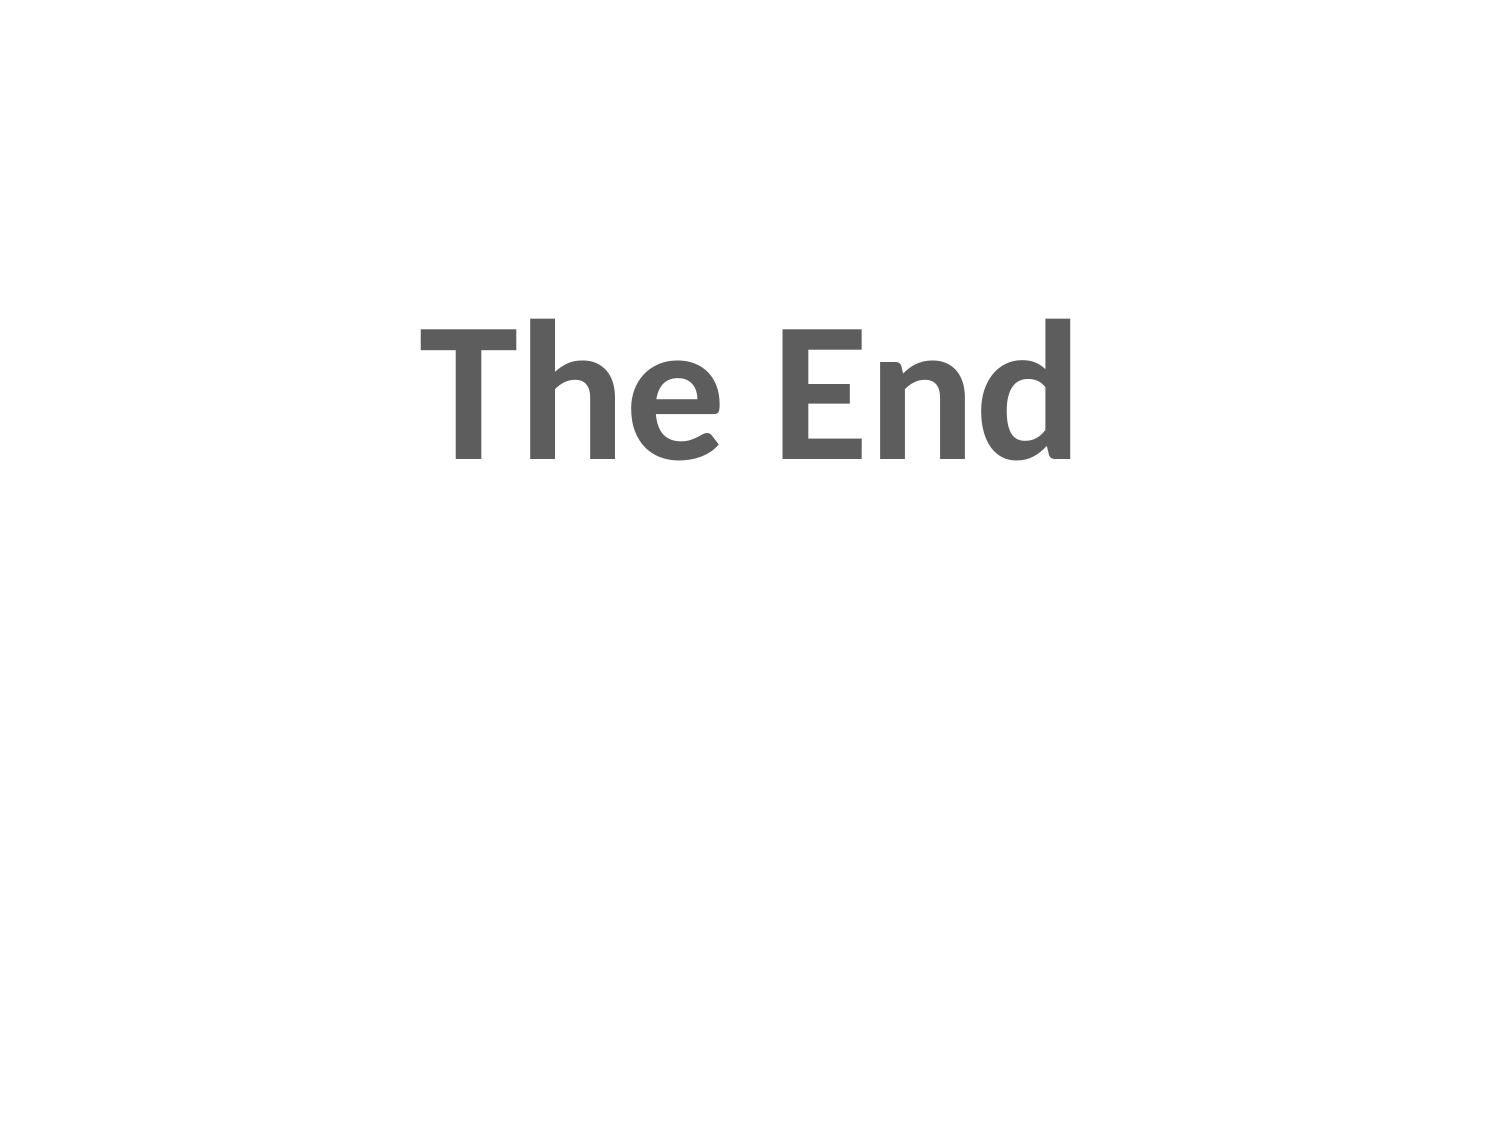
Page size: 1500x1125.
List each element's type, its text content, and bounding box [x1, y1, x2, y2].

text_box The End [15, 12, 1488, 508]
